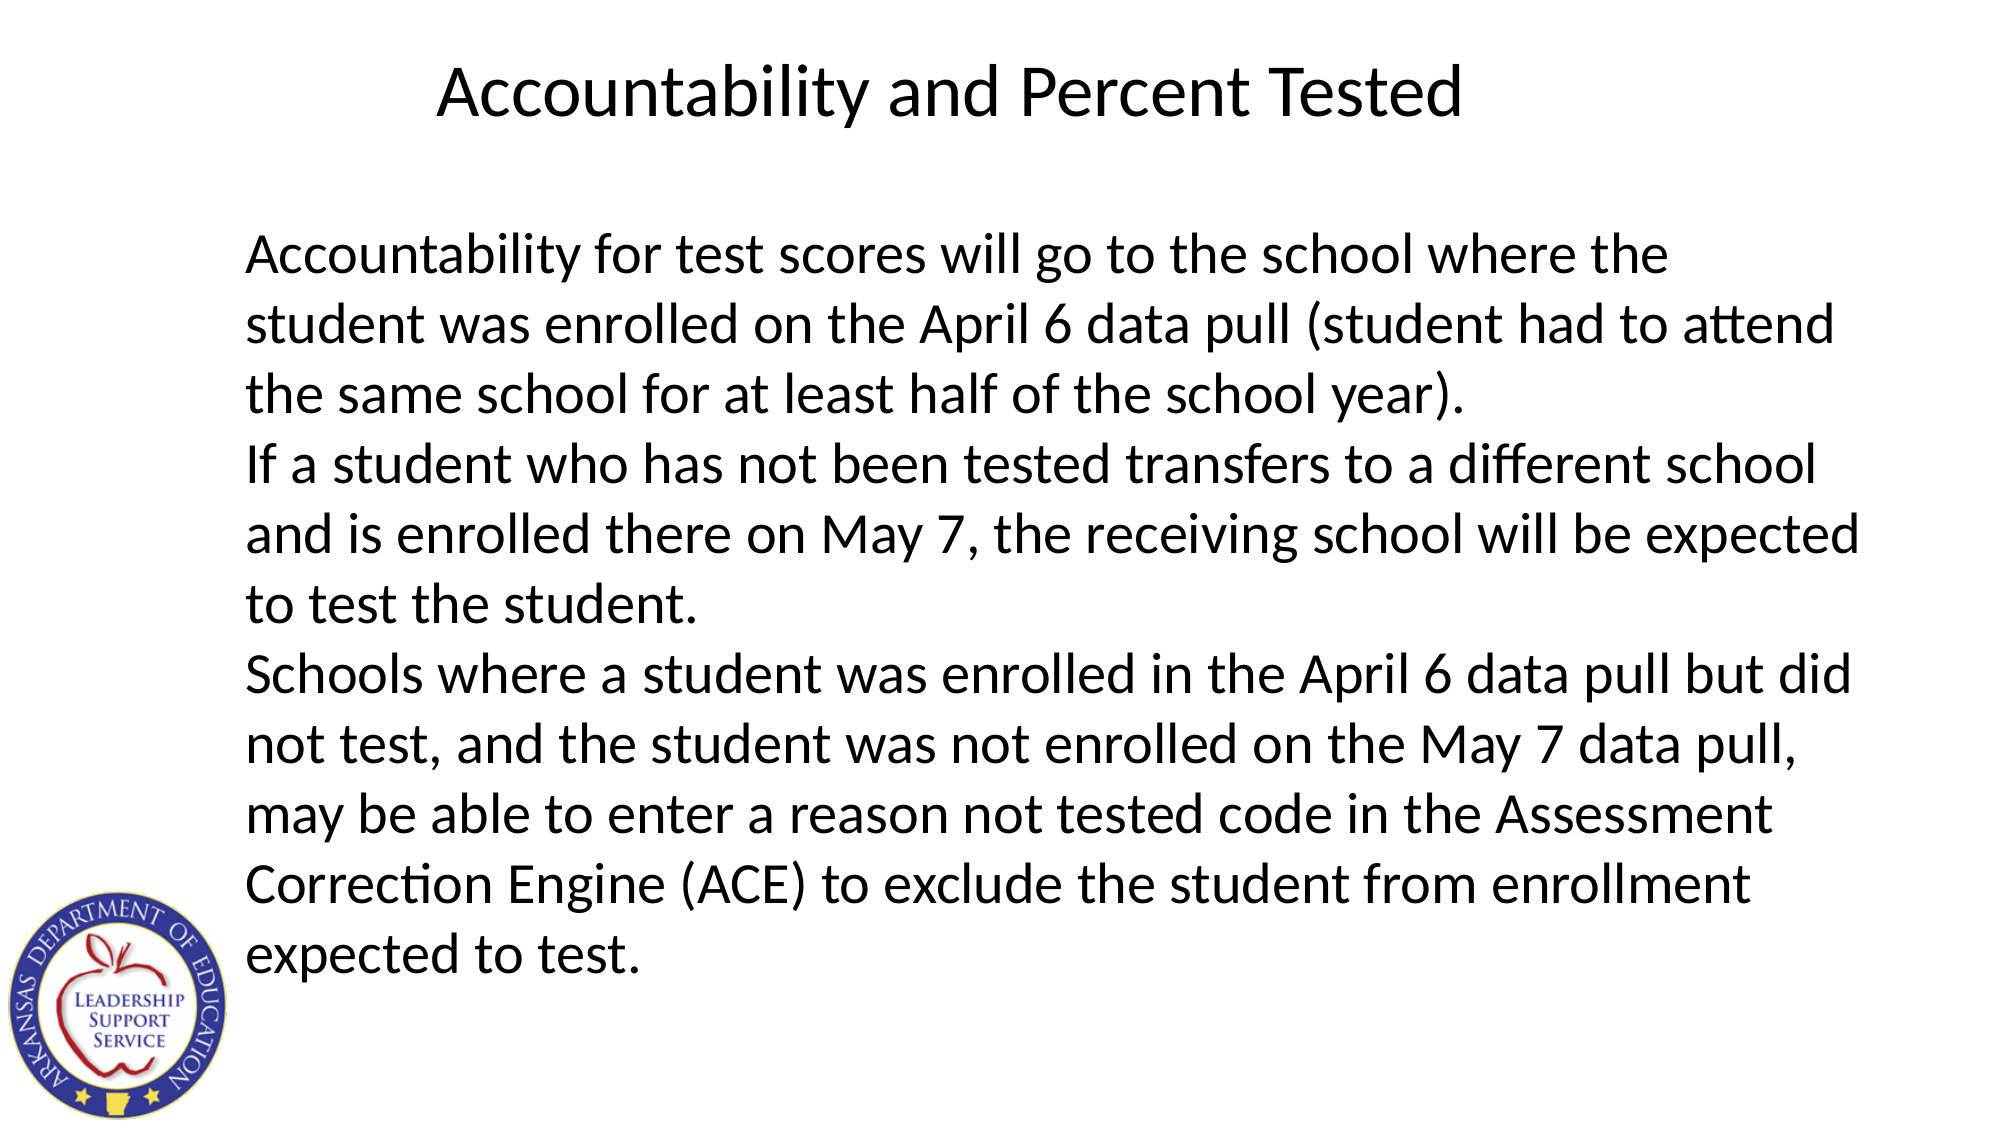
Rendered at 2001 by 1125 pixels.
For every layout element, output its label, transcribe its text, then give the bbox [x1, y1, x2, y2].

text_box Accountability for test scores will go to the school where the student was enrolled on the April 6 data pull (student had to attend the same school for at least half of the school year). If a student who has not been tested transfers to a different school and is enrolled there on May 7, the receiving school will be expected to test the student. Schools where a student was enrolled in the April 6 data pull but did not test, and the student was not enrolled on the May 7 data pull, may be able to enter a reason not tested code in the Assessment Correction Engine (ACE) to exclude the student from enrollment expected to test. [230, 208, 1878, 993]
picture [4, 886, 231, 1122]
text_box Accountability and Percent Tested [289, 26, 1613, 208]
